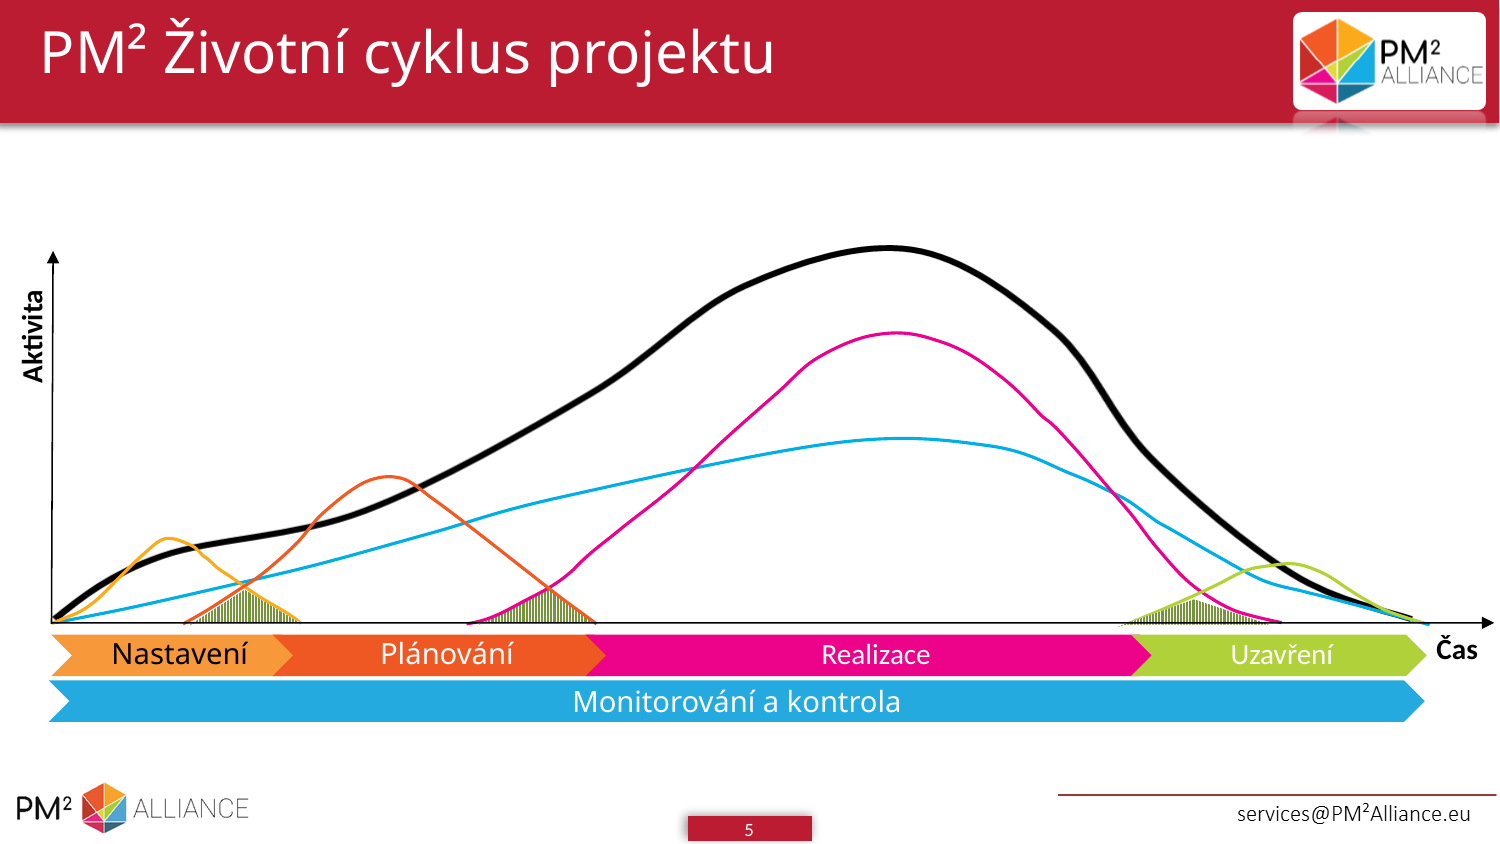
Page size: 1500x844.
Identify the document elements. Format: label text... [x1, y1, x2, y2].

title PM² Životní cyklus projektu [24, 7, 967, 164]
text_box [5, 244, 1495, 723]
picture [0, 0, 1500, 841]
